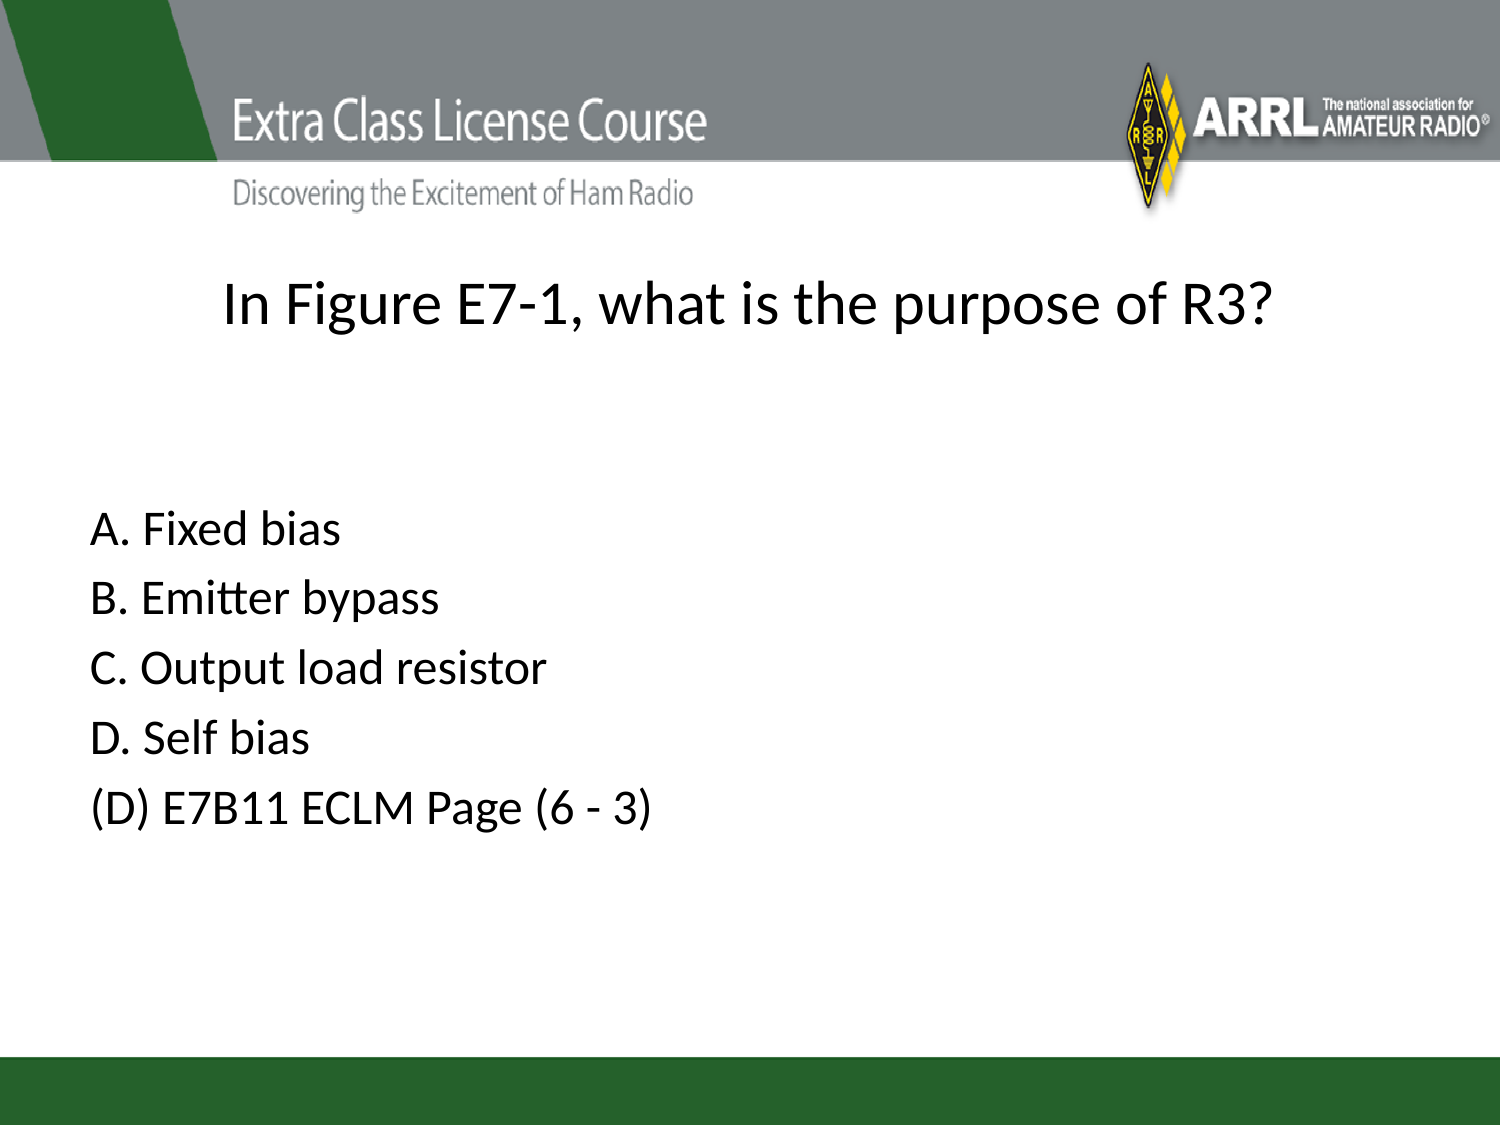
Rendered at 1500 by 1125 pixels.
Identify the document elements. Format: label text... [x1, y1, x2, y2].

list A. Fixed bias B. Emitter bypass C. Output load resistor D. Self bias (D) E7B11 ECLM Page (6 - 3) [75, 487, 1425, 1005]
picture [0, 0, 1500, 1125]
title In Figure E7-1, what is the purpose of R3? [75, 254, 1425, 435]
